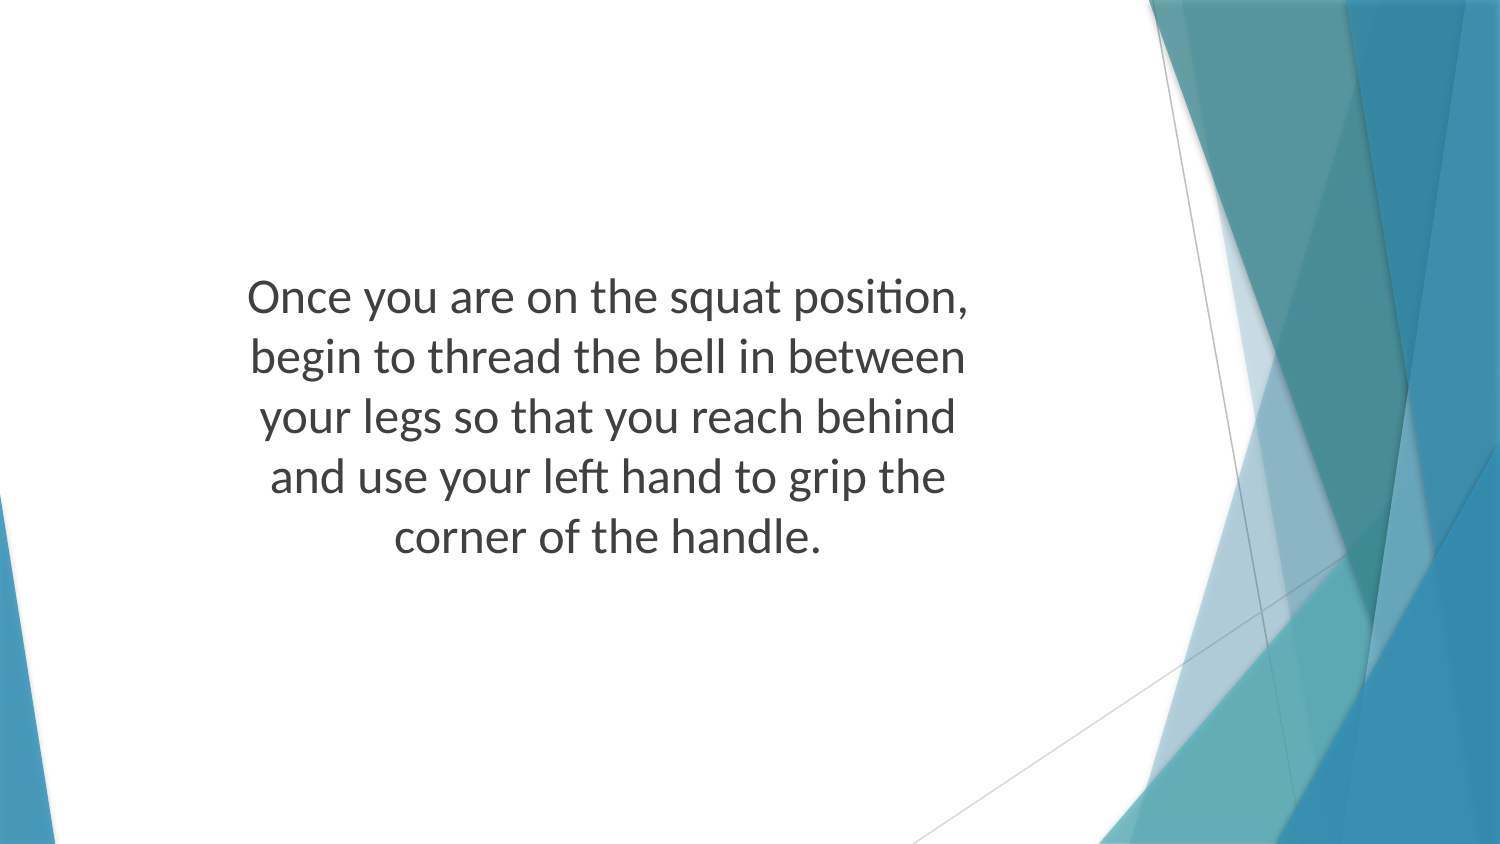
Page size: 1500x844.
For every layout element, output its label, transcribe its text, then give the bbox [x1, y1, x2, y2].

list Once you are on the squat position, begin to thread the bell in between your legs so that you reach behind and use your left hand to grip the corner of the handle. [206, 256, 1010, 576]
